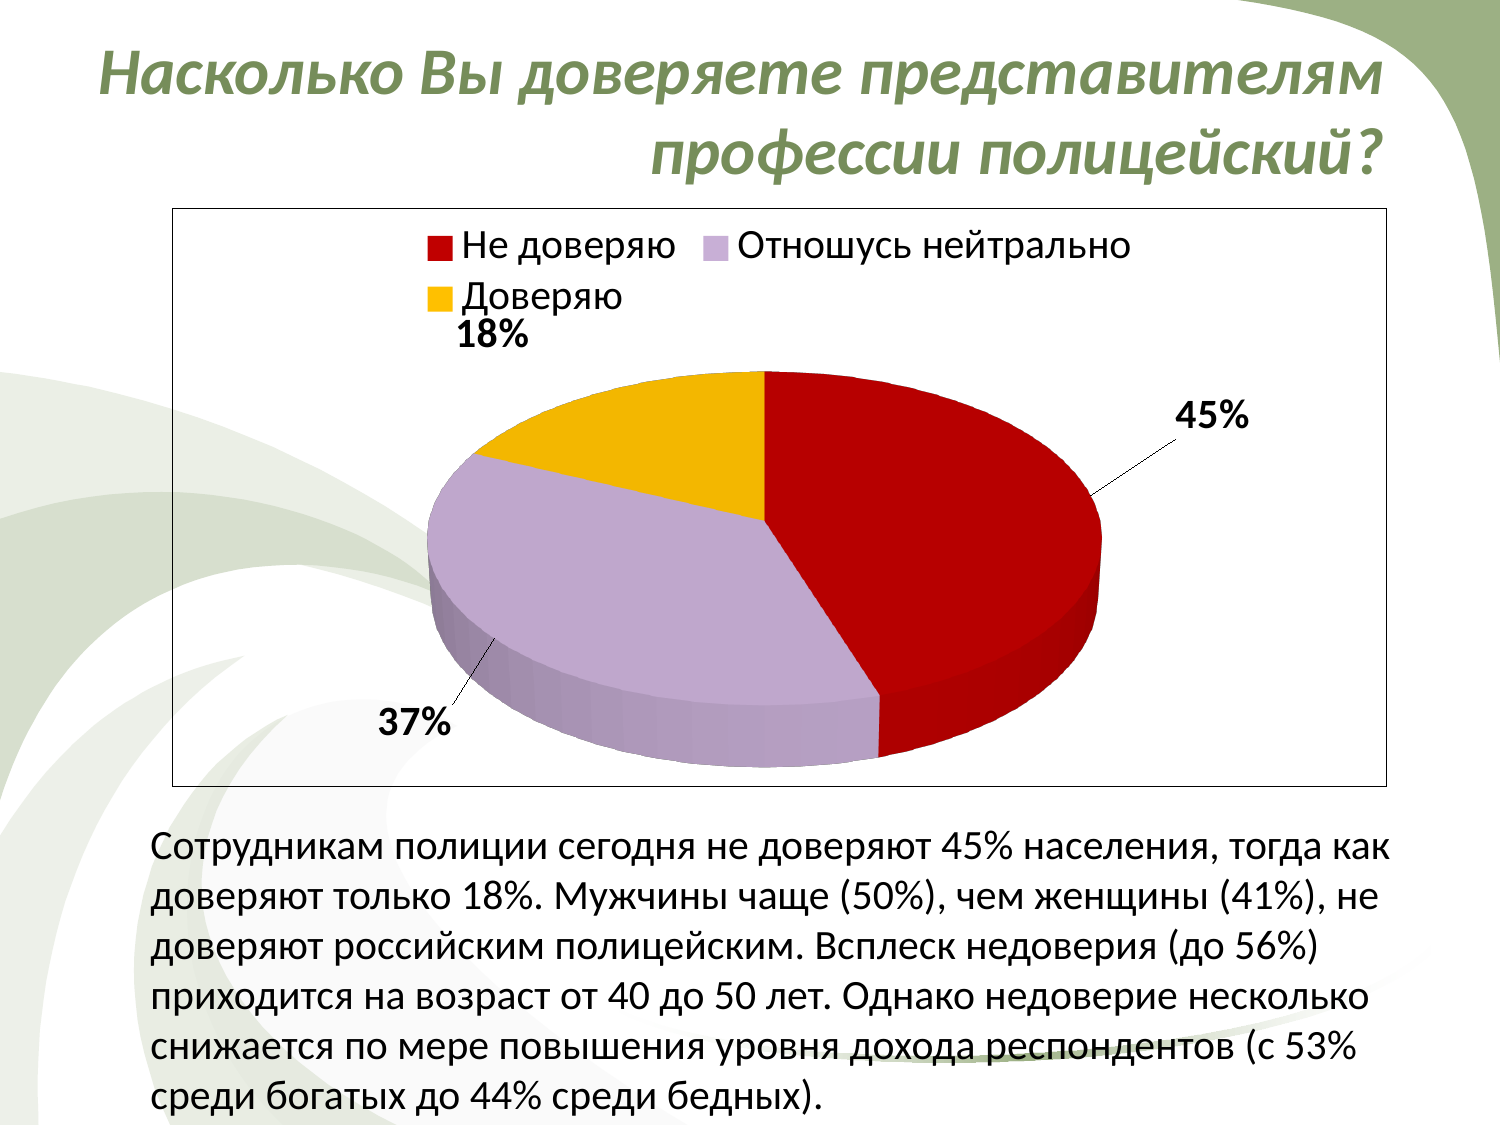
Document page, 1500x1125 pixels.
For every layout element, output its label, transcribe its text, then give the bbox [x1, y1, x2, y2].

text_box Сотрудникам полиции сегодня не доверяют 45% населения, тогда как доверяют только 18%. Мужчины чаще (50%), чем женщины (41%), не доверяют российским полицейским. Всплеск недоверия (до 56%) приходится на возраст от 40 до 50 лет. Однако недоверие несколько снижается по мере повышения уровня дохода респондентов (с 53% среди богатых до 44% среди бедных). [135, 810, 1424, 1125]
chart [172, 207, 1387, 788]
title Насколько Вы доверяете представителям профессии полицейский? [41, 19, 1400, 196]
